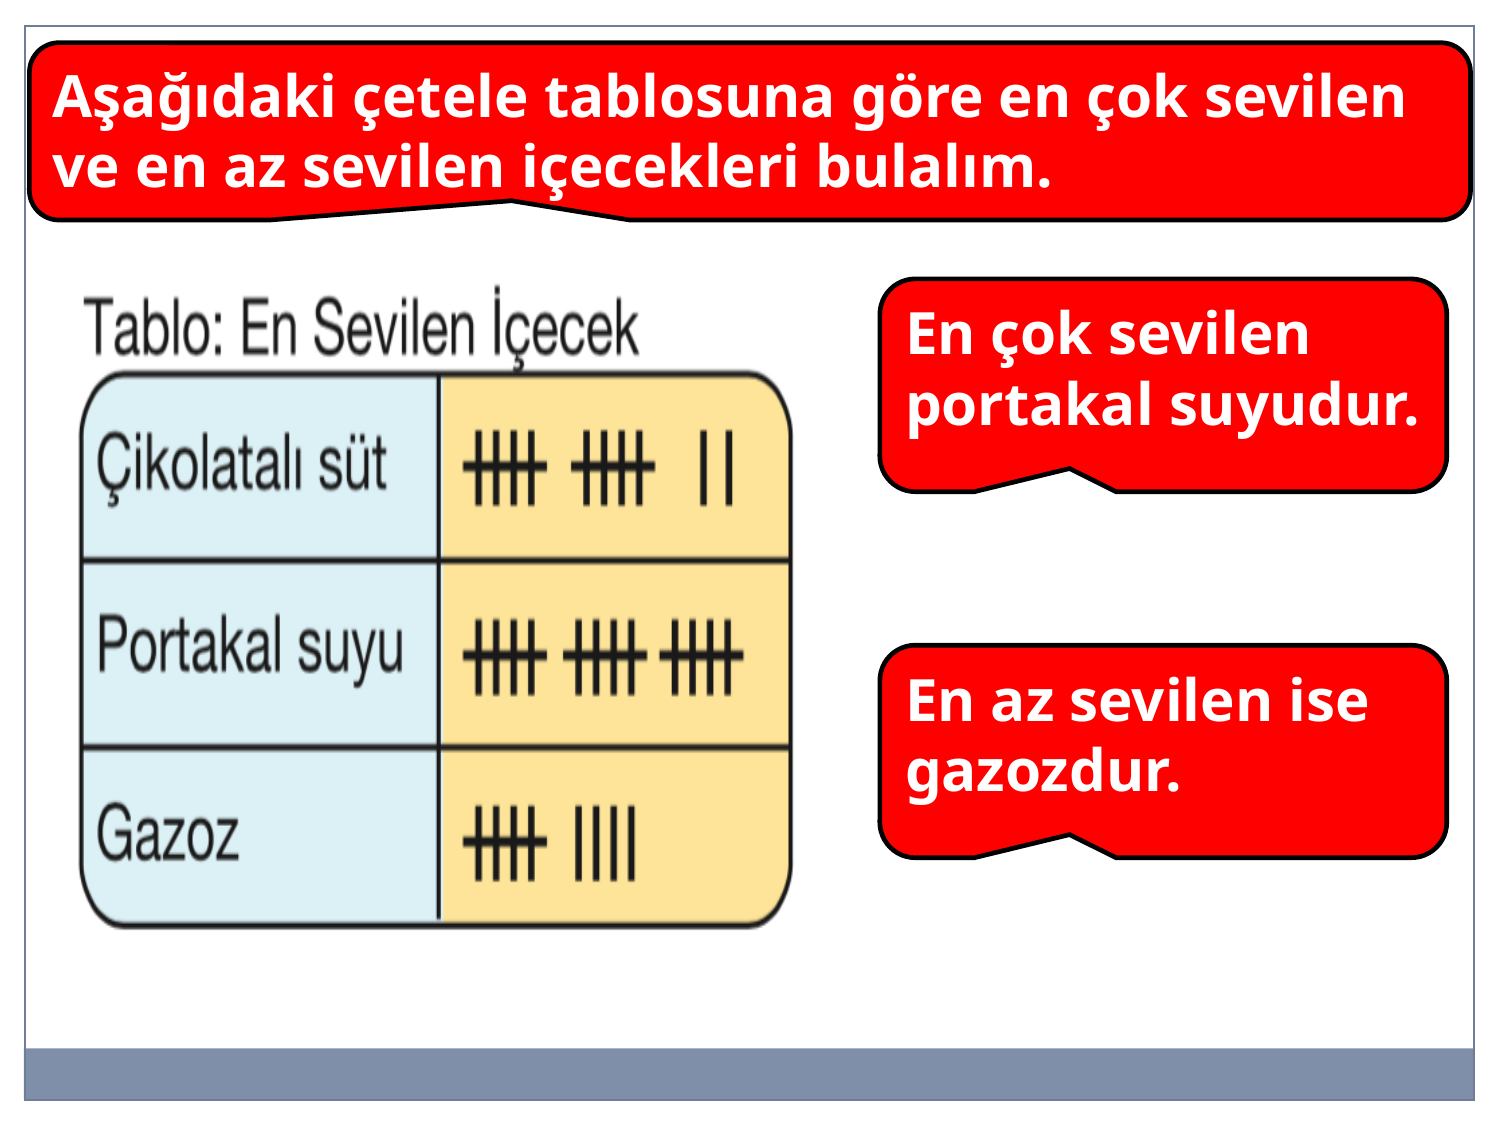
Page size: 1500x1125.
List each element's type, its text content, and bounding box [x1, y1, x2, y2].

picture [40, 255, 834, 977]
text_box En az sevilen ise gazozdur. [879, 645, 1447, 858]
text_box En çok sevilen portakal suyudur. [879, 278, 1447, 492]
text_box Aşağıdaki çetele tablosuna göre en çok sevilen ve en az sevilen içecekleri bulalım. [29, 42, 1471, 221]
